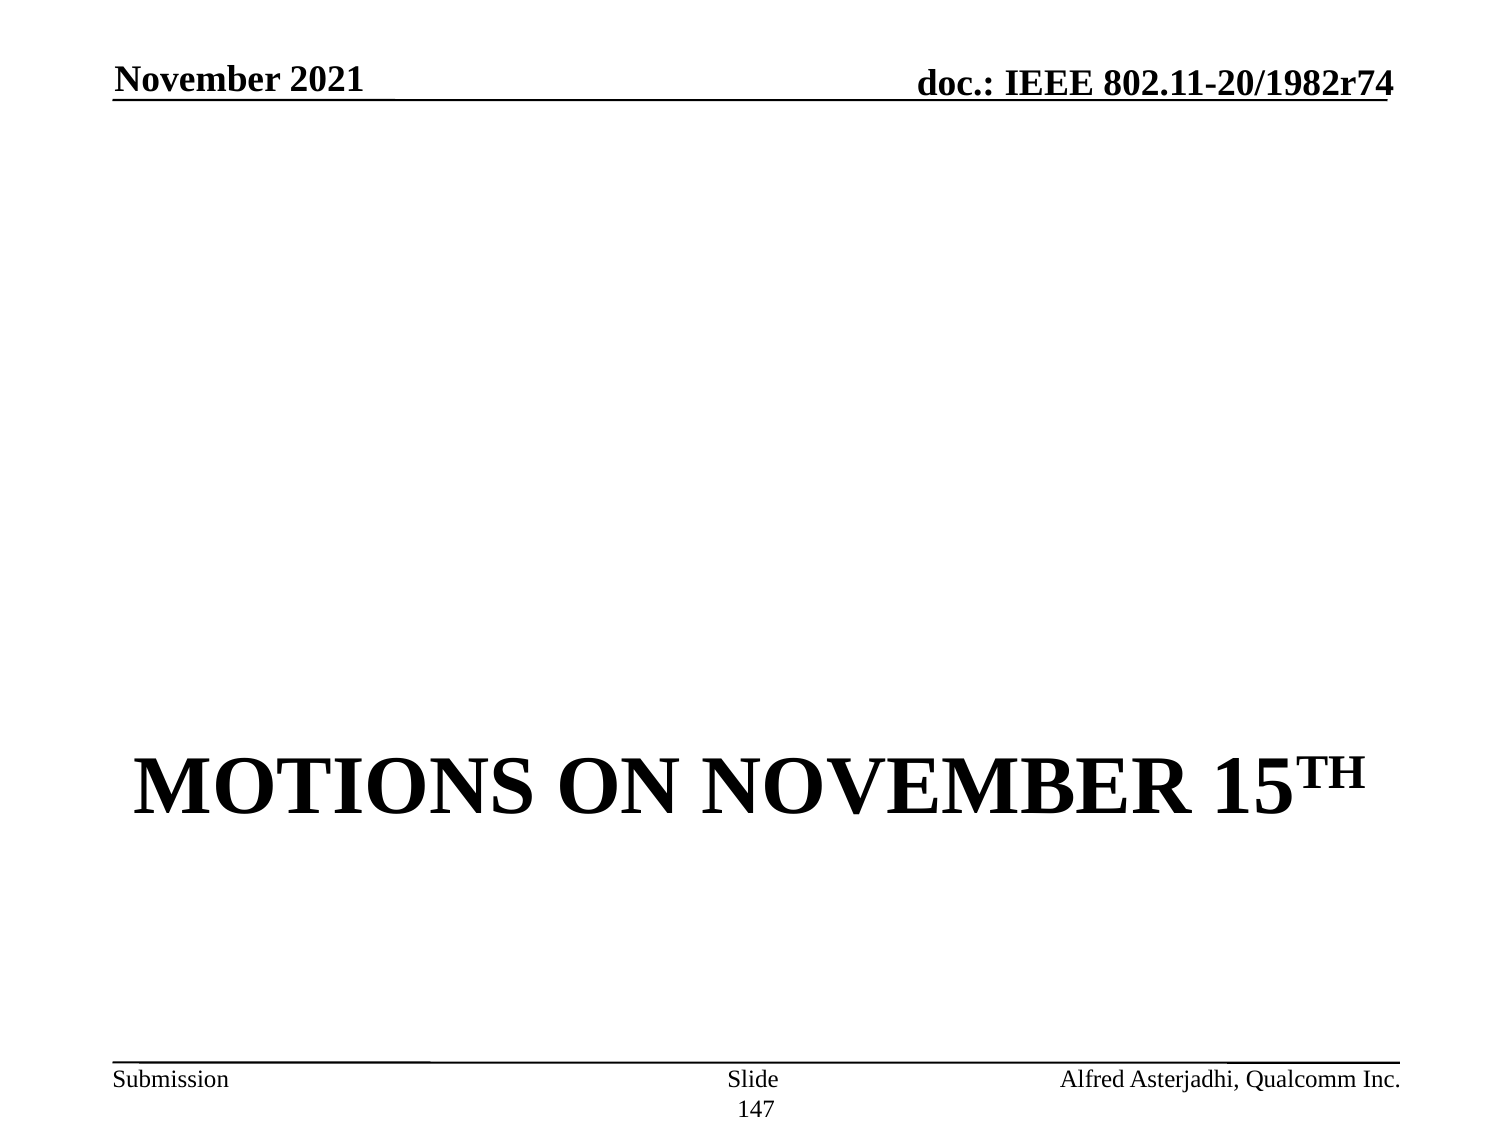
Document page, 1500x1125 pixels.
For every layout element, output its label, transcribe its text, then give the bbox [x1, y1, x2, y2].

footer Alfred Asterjadhi, Qualcomm Inc. [878, 1061, 1402, 1093]
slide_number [114, 54, 423, 100]
title Motions on NOVEMBER 15th [118, 722, 1394, 947]
slide_number Slide 147 [712, 1061, 800, 1123]
